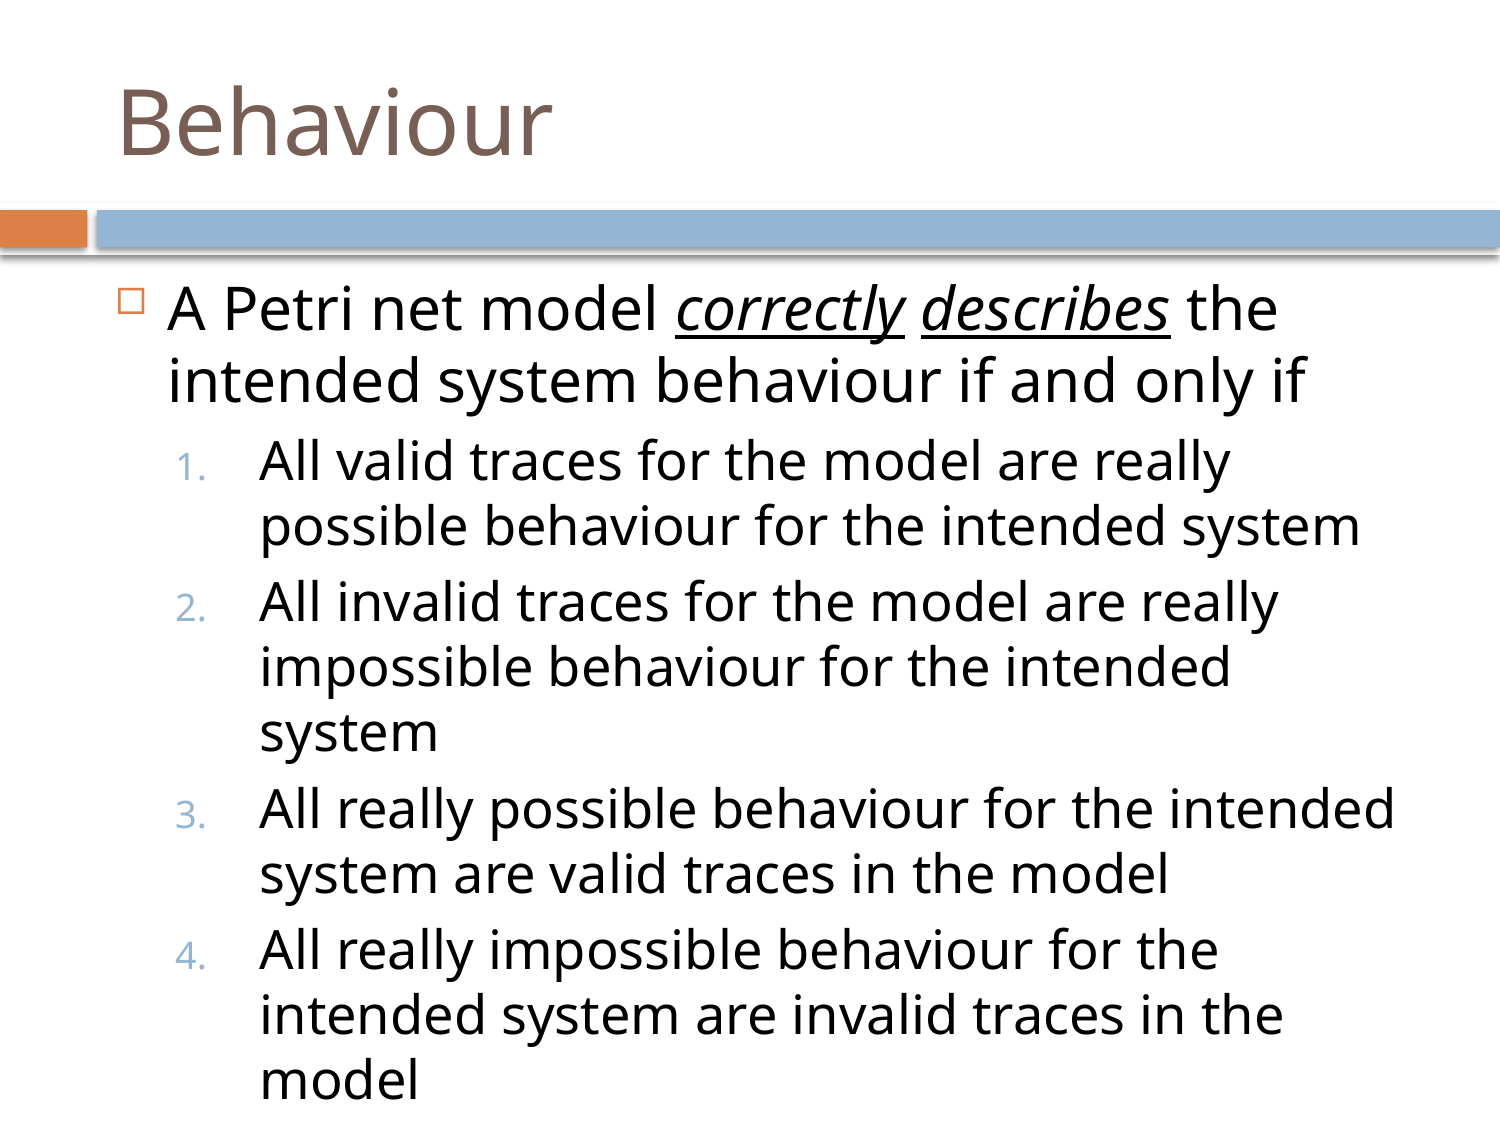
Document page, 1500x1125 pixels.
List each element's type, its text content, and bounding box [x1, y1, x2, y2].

list A Petri net model correctly describes the intended system behaviour if and only if All valid traces for the model are really possible behaviour for the intended system All invalid traces for the model are really impossible behaviour for the intended system All really possible behaviour for the intended system are valid traces in the model All really impossible behaviour for the intended system are invalid traces in the model [100, 262, 1438, 1000]
title Behaviour [100, 37, 1438, 200]
